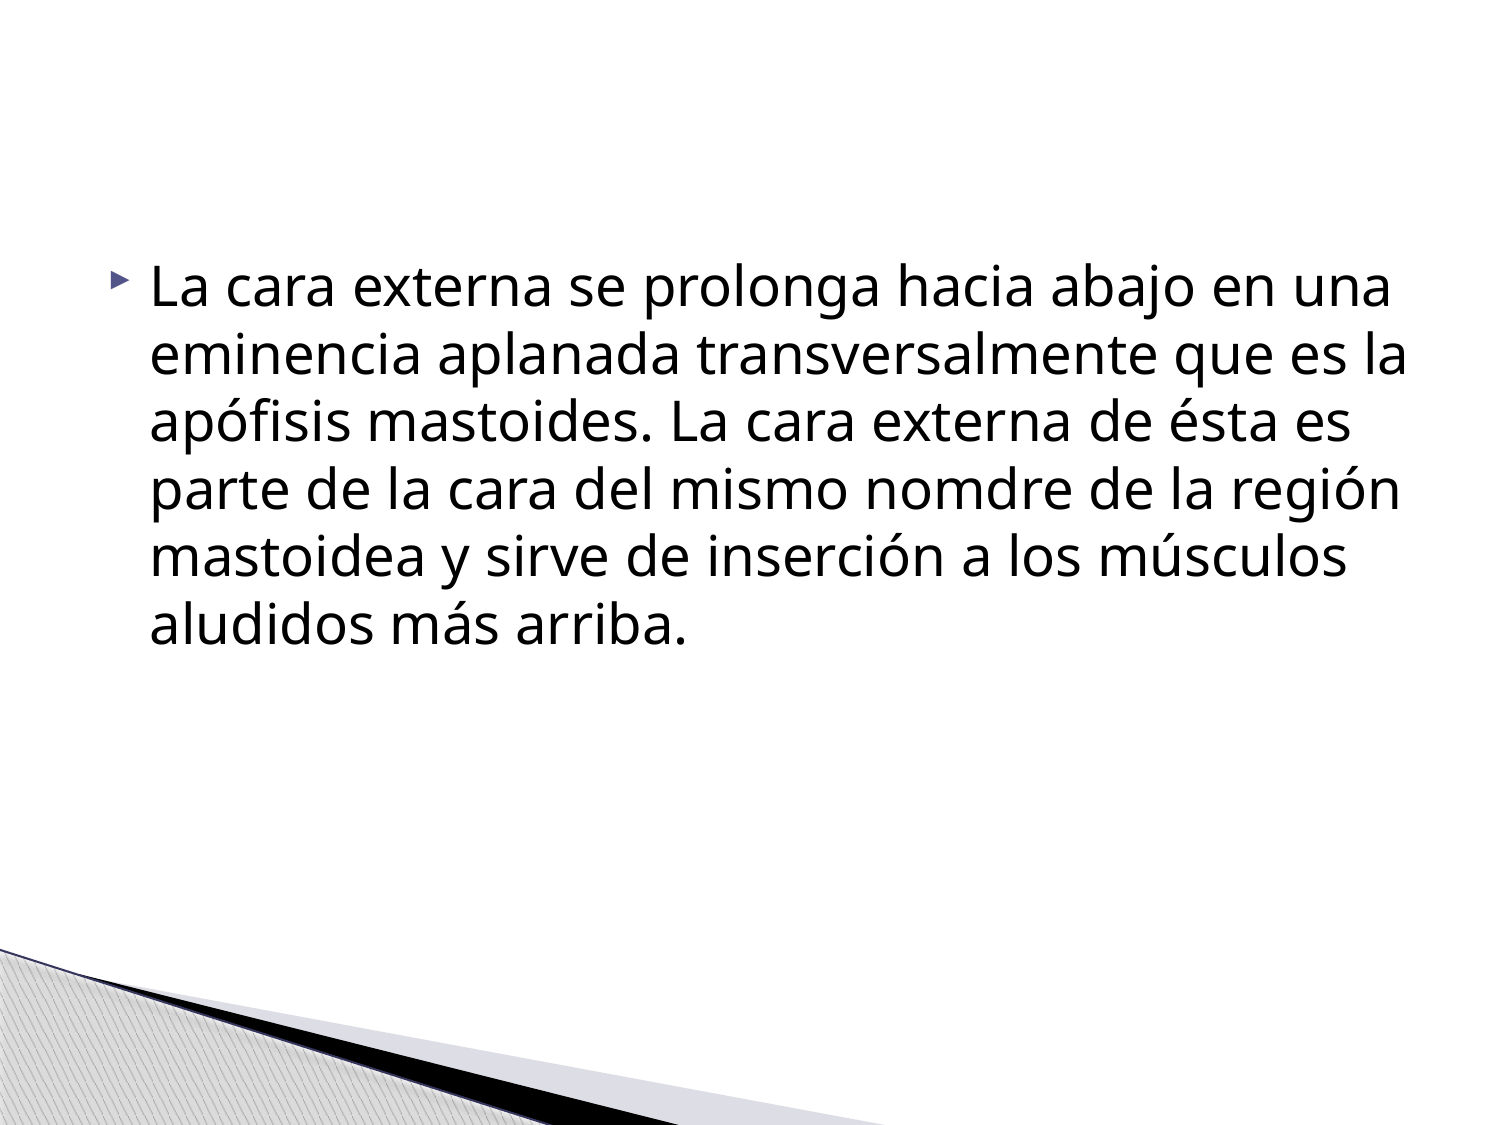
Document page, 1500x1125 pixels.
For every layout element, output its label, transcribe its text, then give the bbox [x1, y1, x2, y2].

list La cara externa se prolonga hacia abajo en una eminencia aplanada transversalmente que es la apófisis mastoides. La cara externa de ésta es parte de la cara del mismo nomdre de la región mastoidea y sirve de inserción a los músculos aludidos más arriba. [75, 243, 1425, 986]
